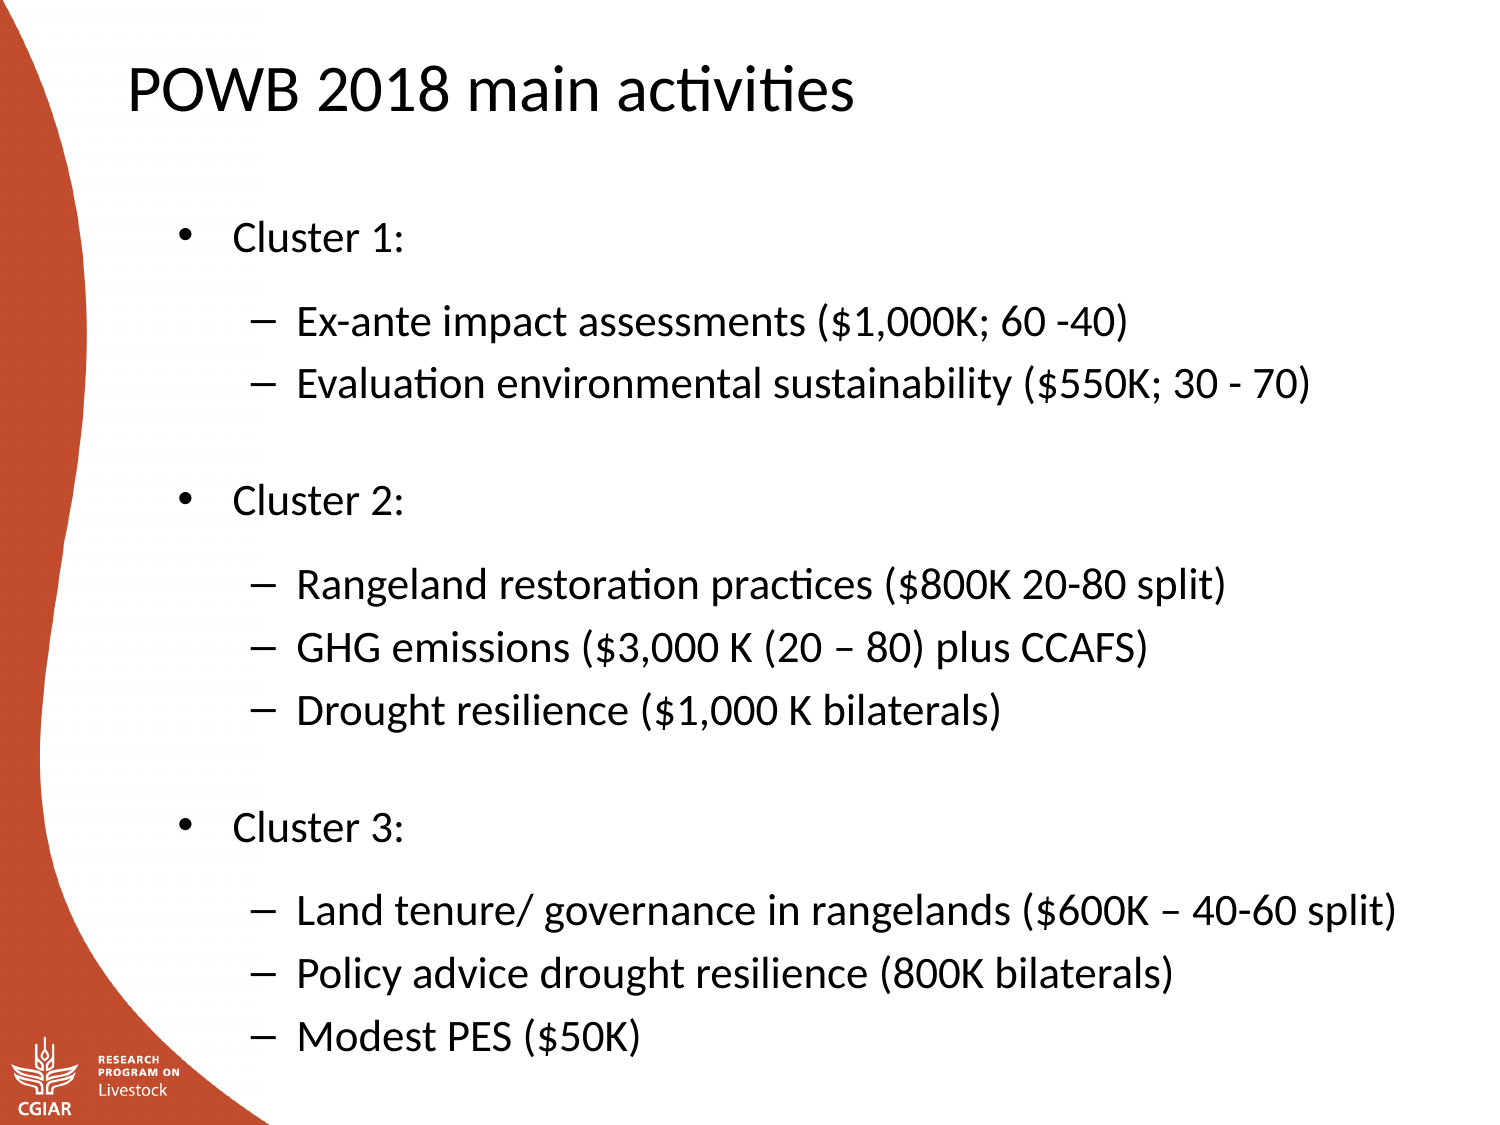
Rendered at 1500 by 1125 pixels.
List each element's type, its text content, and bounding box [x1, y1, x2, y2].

list POWB 2018 main activities [112, 37, 1450, 175]
picture [0, 0, 270, 1125]
list Cluster 1: Ex-ante impact assessments ($1,000K; 60 -40) Evaluation environmental sustainability ($550K; 30 - 70) Cluster 2: Rangeland restoration practices ($800K 20-80 split) GHG emissions ($3,000 K (20 – 80) plus CCAFS) Drought resilience ($1,000 K bilaterals) Cluster 3: Land tenure/ governance in rangelands ($600K – 40-60 split) Policy advice drought resilience (800K bilaterals) Modest PES ($50K) [162, 200, 1500, 1075]
